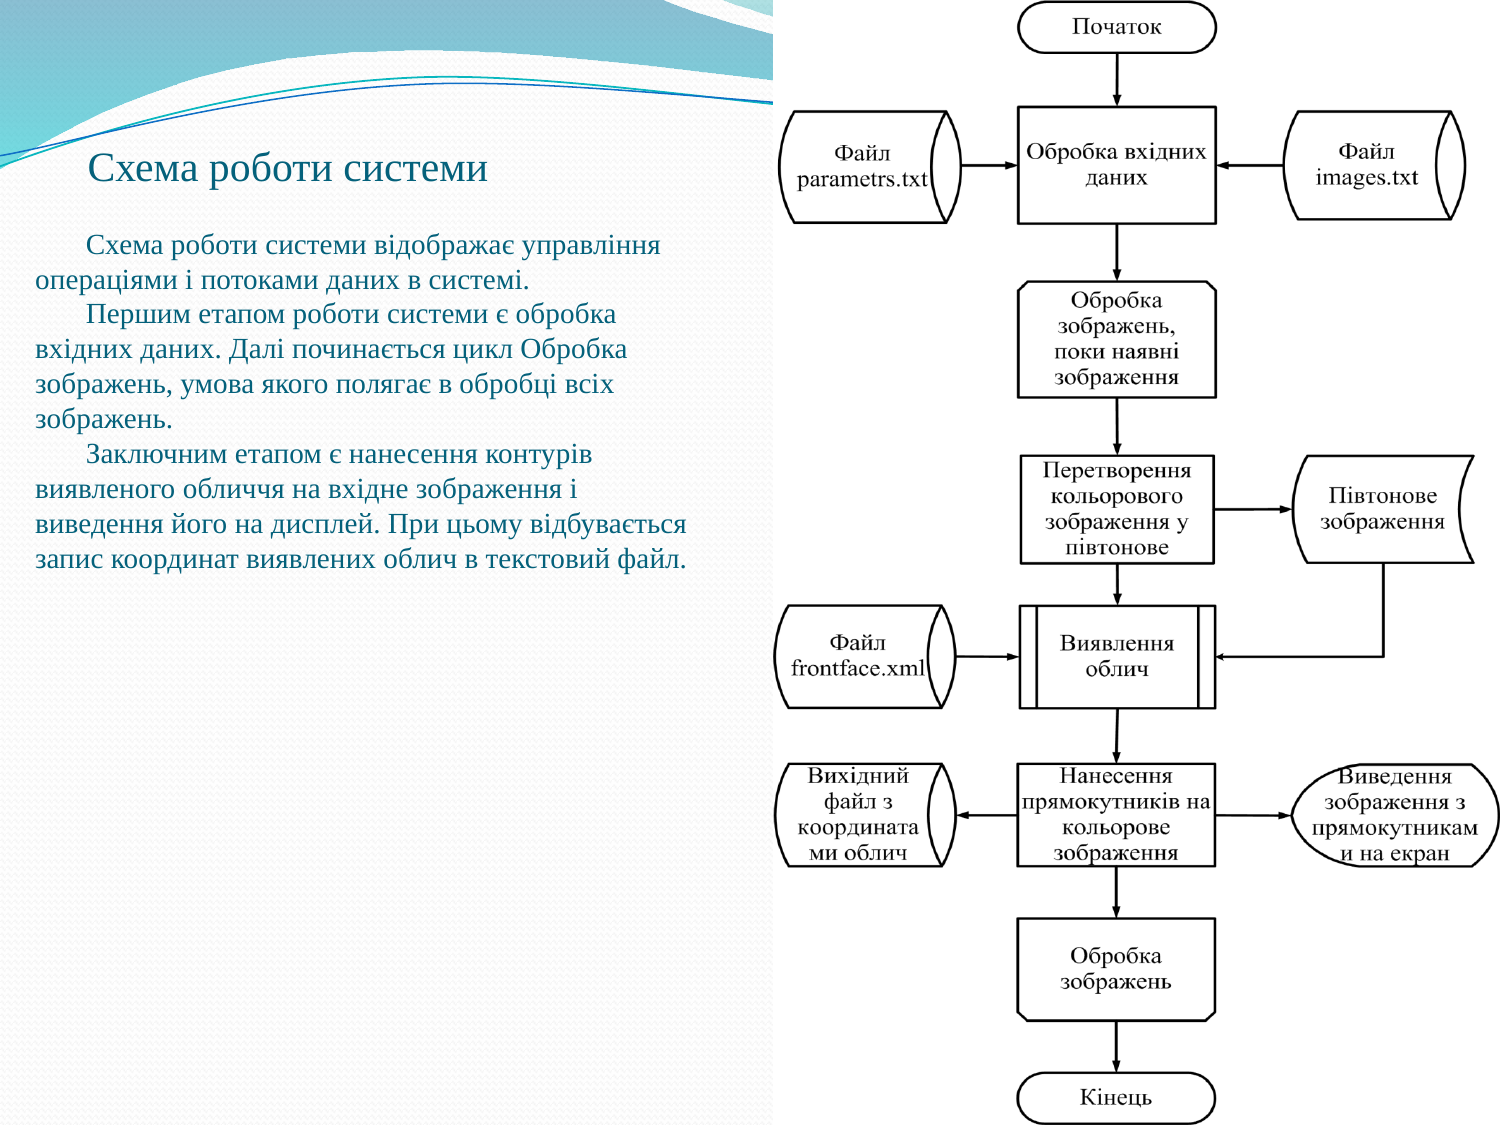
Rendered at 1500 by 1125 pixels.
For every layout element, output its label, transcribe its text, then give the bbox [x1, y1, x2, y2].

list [773, 0, 1500, 1125]
title Схема роботи системи Схема роботи системи відображає управління операціями і потоками даних в системі. Першим етапом роботи системи є обробка вхідних даних. Далі починається цикл Обробка зображень, умова якого полягає в обробці всіх зображень. Заключним етапом є нанесення контурів виявленого обличчя на вхідне зображення і виведення його на дисплей. При цьому відбувається запис координат виявлених облич в текстовий файл. [35, 93, 692, 645]
